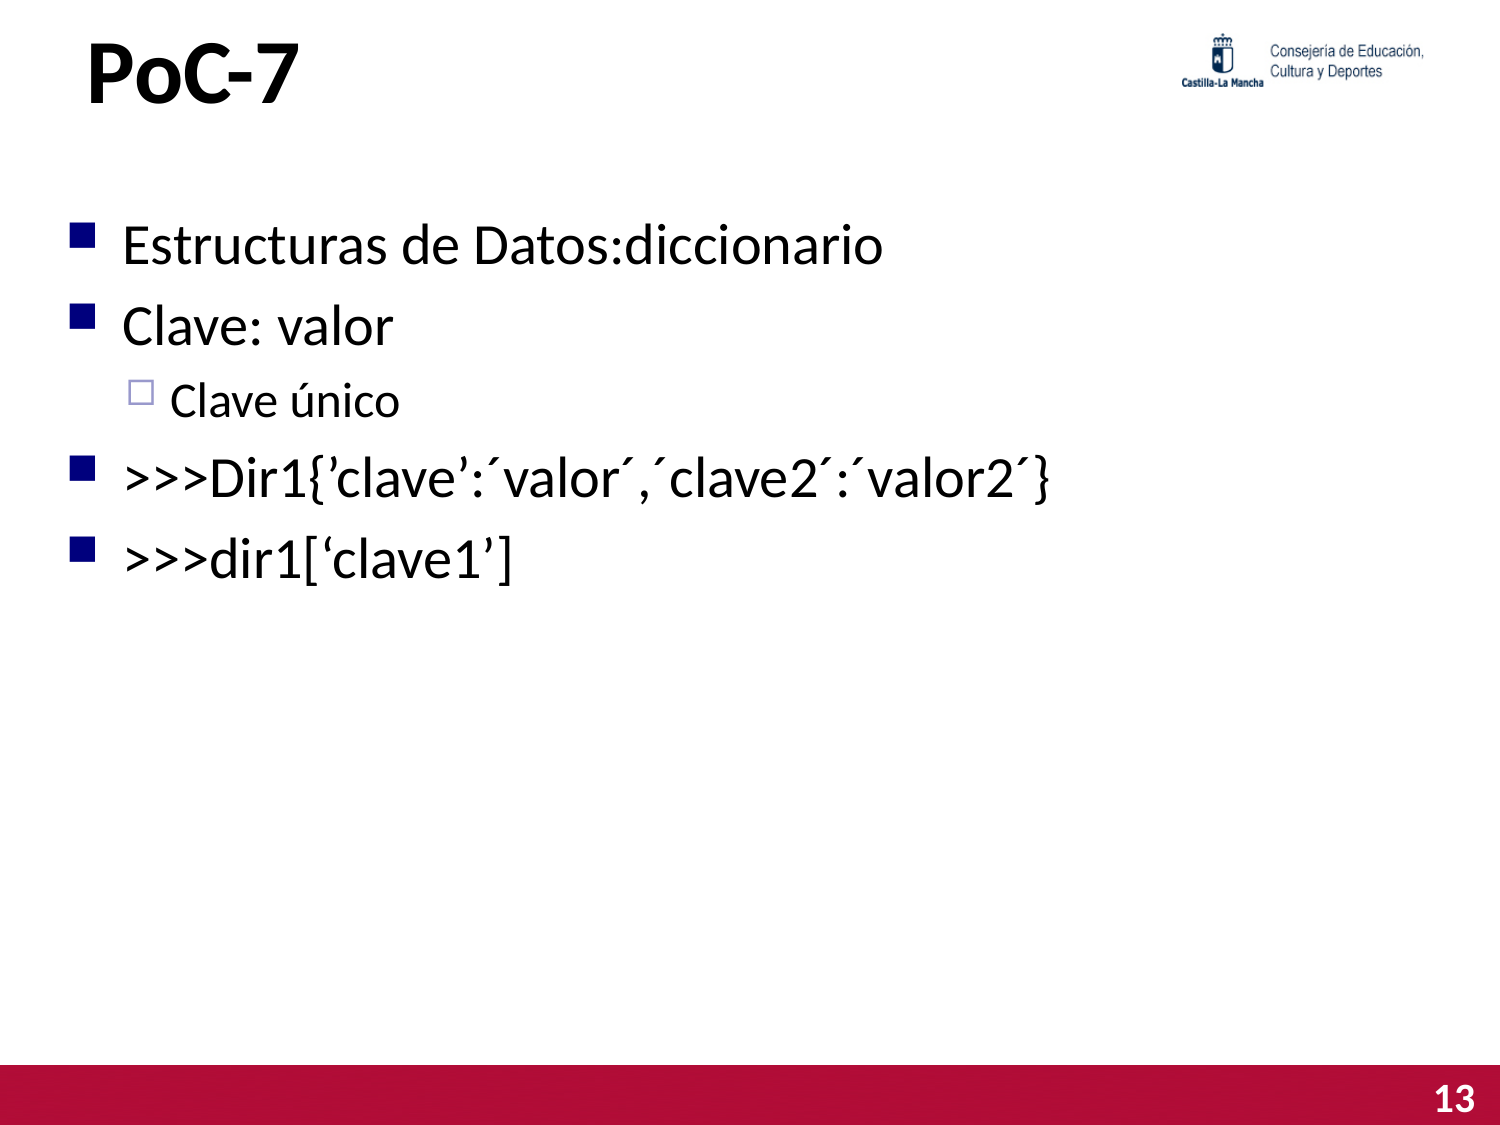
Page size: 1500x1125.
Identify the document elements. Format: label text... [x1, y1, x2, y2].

list Estructuras de Datos:diccionario Clave: valor Clave único >>>Dir1{’clave’:´valor´,´clave2´:´valor2´} >>>dir1[‘clave1’] [51, 198, 1395, 1018]
picture [0, 1065, 1500, 1125]
title PoC-7 [75, 6, 1425, 197]
